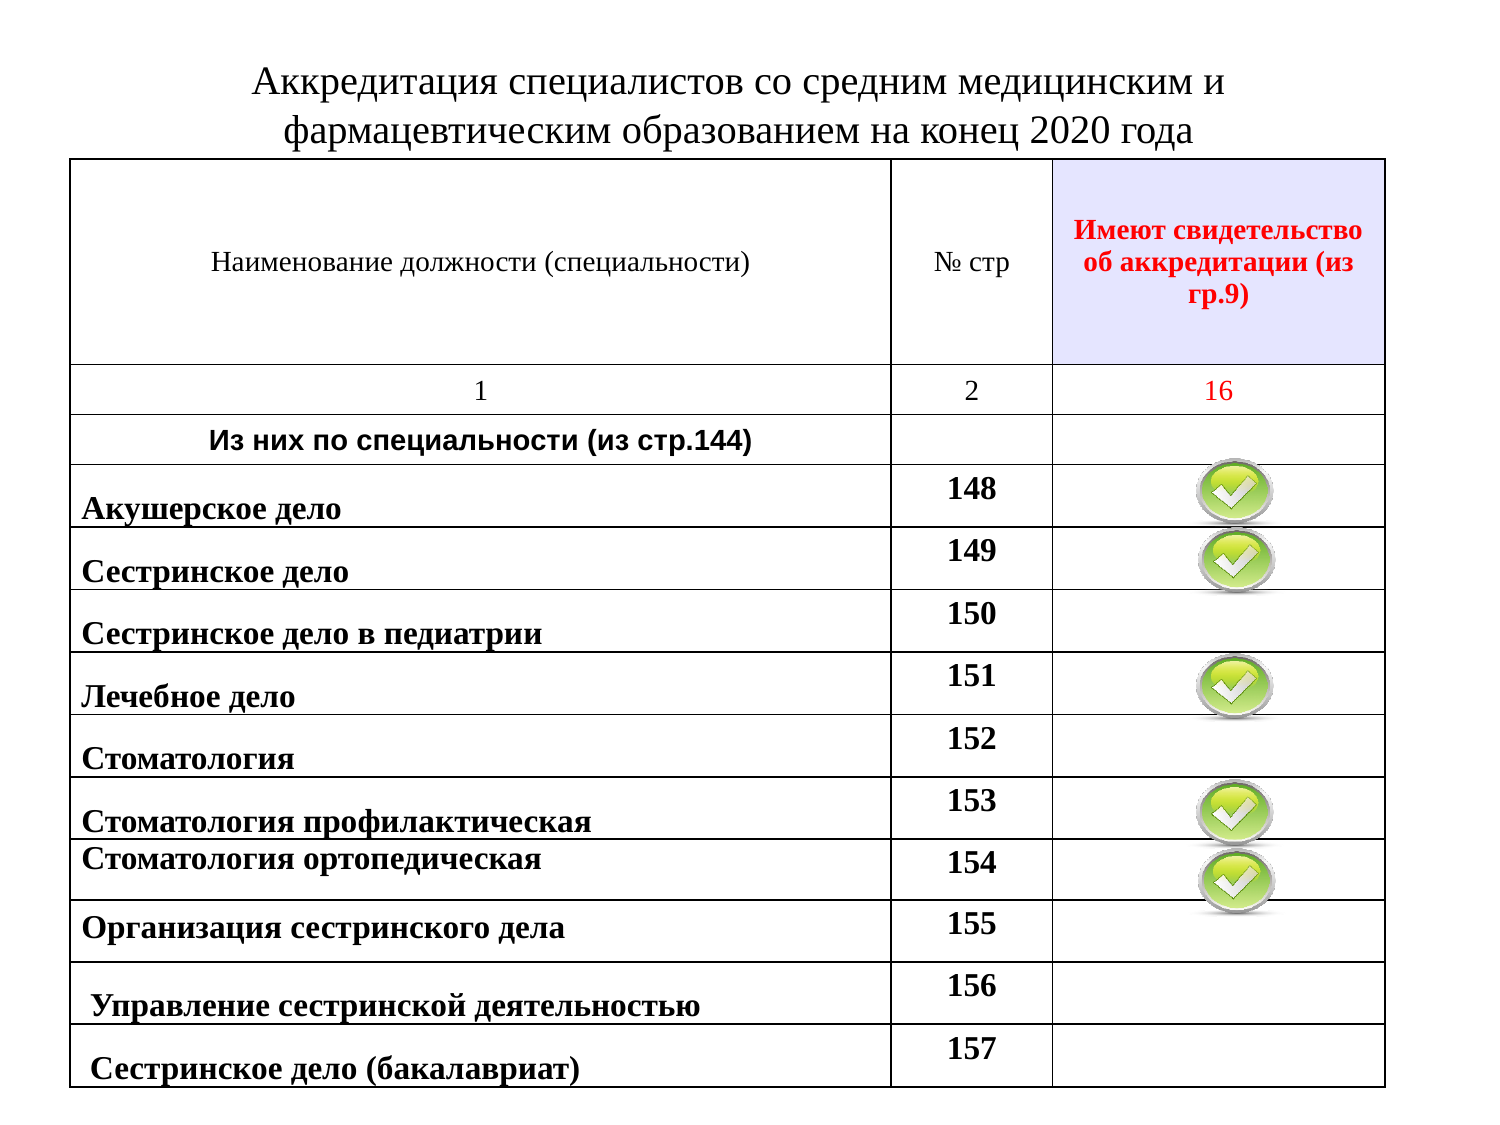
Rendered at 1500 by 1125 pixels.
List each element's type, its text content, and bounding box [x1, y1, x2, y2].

picture [1185, 779, 1286, 917]
table_cell [1053, 465, 1180, 526]
picture [1185, 458, 1286, 596]
table_cell Стоматология профилактическая [71, 778, 890, 838]
table_header Имеют свидетельство об аккредитации (из гр.9) [1053, 160, 1384, 364]
table_cell Стоматология ортопедическая [71, 840, 890, 899]
table_cell [1053, 528, 1182, 589]
table_cell [892, 415, 1052, 464]
picture [1185, 653, 1284, 723]
table_cell 149 [892, 528, 1052, 589]
table_cell [1288, 840, 1384, 899]
table_cell Организация сестринского дела [71, 901, 890, 961]
table_cell Акушерское дело [71, 465, 890, 526]
table_cell 150 [892, 590, 1052, 651]
table_cell [1053, 778, 1187, 838]
table_cell 151 [892, 653, 1052, 714]
table_cell 157 [892, 1025, 1052, 1086]
table_cell [1284, 653, 1384, 714]
title Аккредитация специалистов со средним медицинским и фармацевтическим образованием на конец 2020 года [141, 46, 1338, 158]
table_cell 155 [892, 901, 1052, 961]
table_cell [1053, 415, 1384, 464]
table_cell [1280, 778, 1384, 838]
table_cell 1 [71, 365, 890, 414]
table_cell [1289, 528, 1384, 589]
table_cell 2 [892, 365, 1052, 414]
table_cell Из них по специальности (из стр.144) [71, 415, 890, 464]
table_cell [1053, 901, 1384, 961]
table_cell Стоматология [71, 715, 890, 776]
table_cell 152 [892, 715, 1052, 776]
table_header № стр [892, 160, 1052, 364]
table_cell [1053, 840, 1182, 899]
table_cell [1053, 653, 1183, 714]
table_cell 16 [1053, 365, 1384, 414]
table_cell [1053, 1025, 1384, 1086]
table_header Наименование должности (специальности) [71, 160, 890, 364]
table_cell [1053, 715, 1384, 776]
table_cell 153 [892, 778, 1052, 838]
table_cell 156 [892, 963, 1052, 1023]
table_cell 154 [892, 840, 1052, 899]
table_cell Сестринское дело (бакалавриат) [71, 1025, 890, 1086]
table_cell [1287, 465, 1384, 526]
table_cell [1053, 590, 1384, 651]
table_cell [1053, 963, 1384, 1023]
table_cell Сестринское дело [71, 528, 890, 589]
table_cell Лечебное дело [71, 653, 890, 714]
table_cell 148 [892, 465, 1052, 526]
table_cell Управление сестринской деятельностью [71, 963, 890, 1023]
table_cell Сестринское дело в педиатрии [71, 590, 890, 651]
